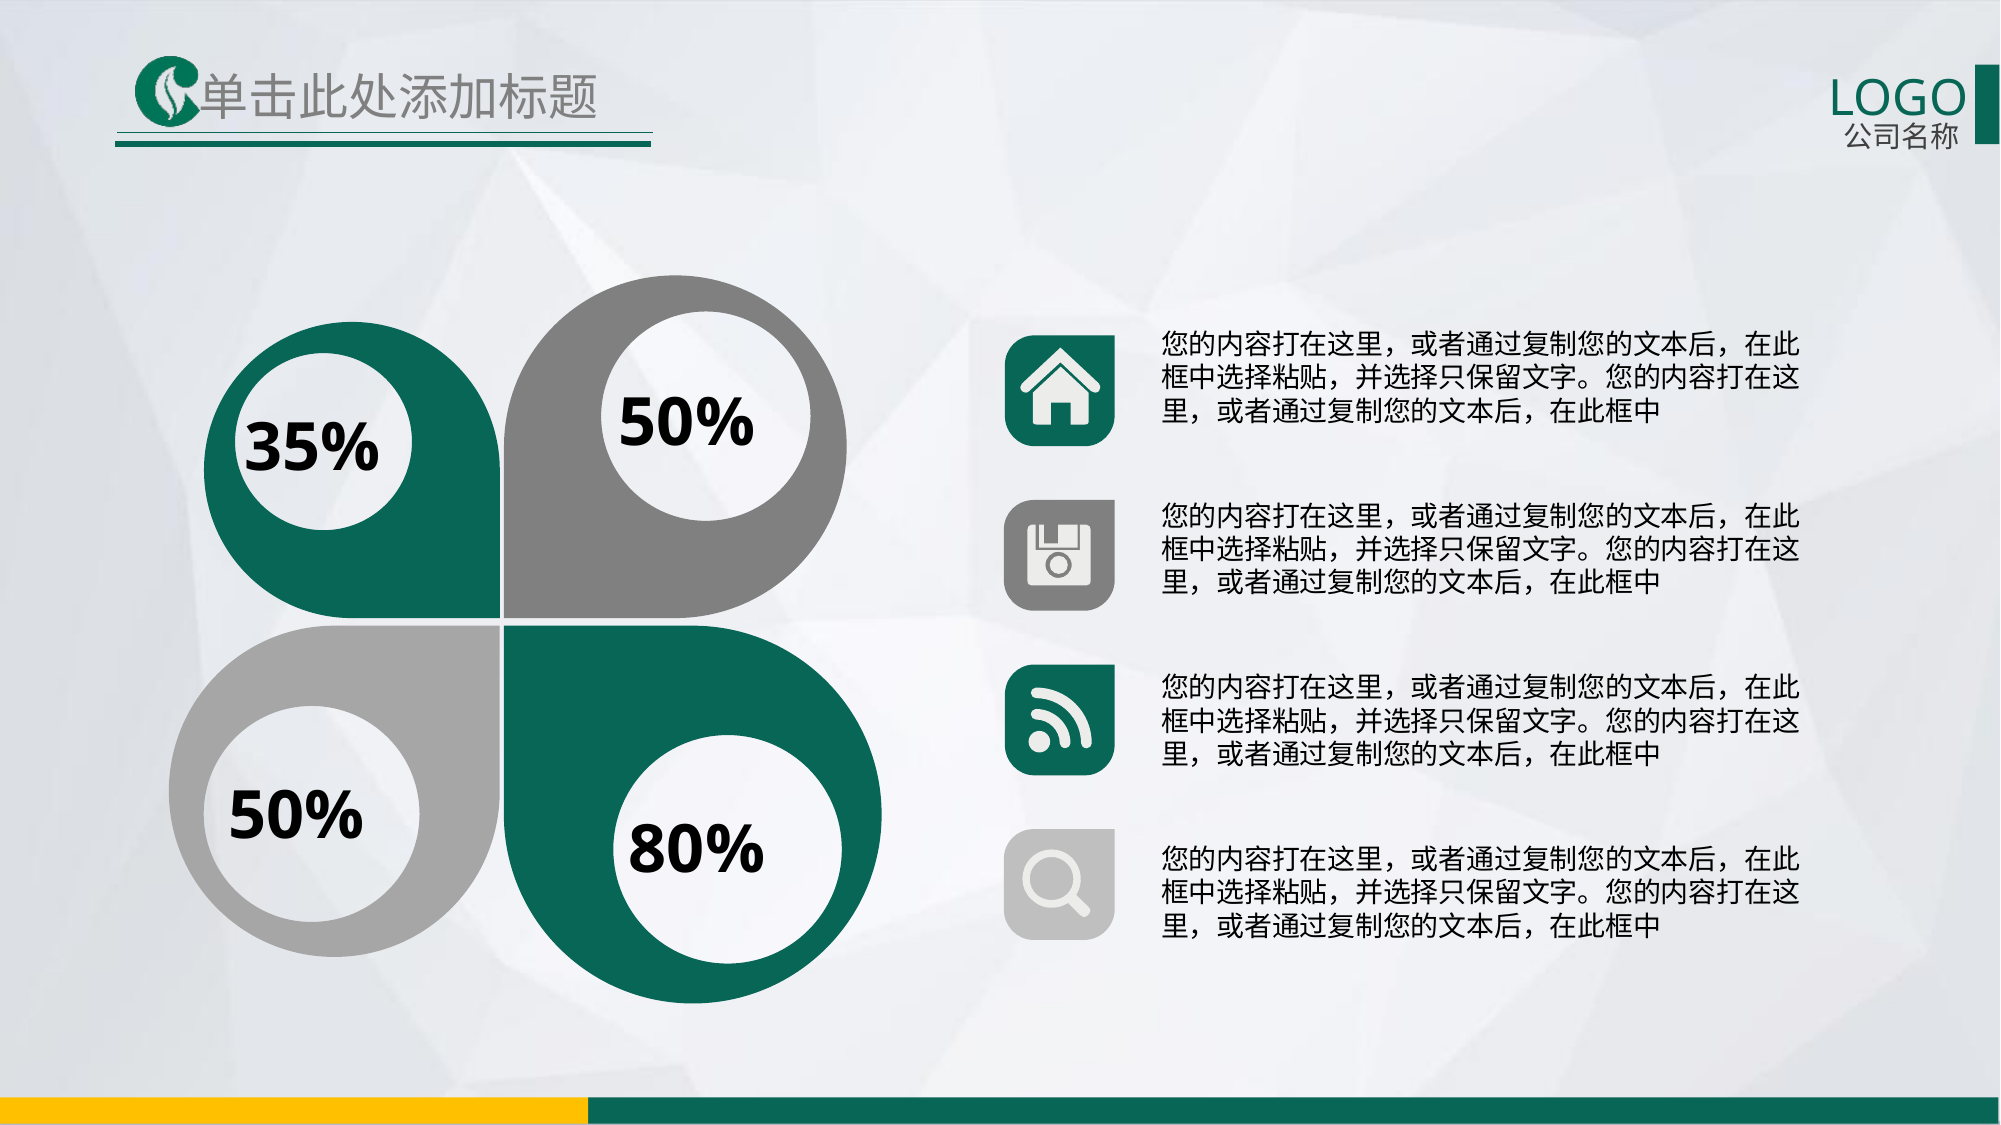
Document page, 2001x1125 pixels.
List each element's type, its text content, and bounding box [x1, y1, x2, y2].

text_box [1003, 829, 1115, 940]
text_box 单击此处添加标题 [183, 58, 614, 132]
text_box 您的内容打在这里，或者通过复制您的文本后，在此框中选择粘贴，并选择只保留文字。您的内容打在这里，或者通过复制您的文本后，在此框中 [1146, 319, 1835, 434]
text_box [1004, 664, 1115, 776]
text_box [1004, 335, 1115, 447]
text_box 您的内容打在这里，或者通过复制您的文本后，在此框中选择粘贴，并选择只保留文字。您的内容打在这里，或者通过复制您的文本后，在此框中 [1146, 834, 1835, 950]
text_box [168, 625, 500, 957]
text_box [589, 1096, 1999, 1125]
text_box LOGO [1813, 58, 1983, 134]
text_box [203, 321, 500, 618]
text_box 您的内容打在这里，或者通过复制您的文本后，在此框中选择粘贴，并选择只保留文字。您的内容打在这里，或者通过复制您的文本后，在此框中 [1146, 490, 1835, 606]
text_box 您的内容打在这里，或者通过复制您的文本后，在此框中选择粘贴，并选择只保留文字。您的内容打在这里，或者通过复制您的文本后，在此框中 [1146, 662, 1835, 778]
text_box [503, 275, 847, 619]
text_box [1003, 499, 1115, 611]
text_box [1974, 64, 2000, 145]
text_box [503, 625, 882, 1004]
text_box [0, 1096, 589, 1125]
picture [0, 0, 2001, 1125]
text_box 公司名称 [1828, 111, 1976, 161]
